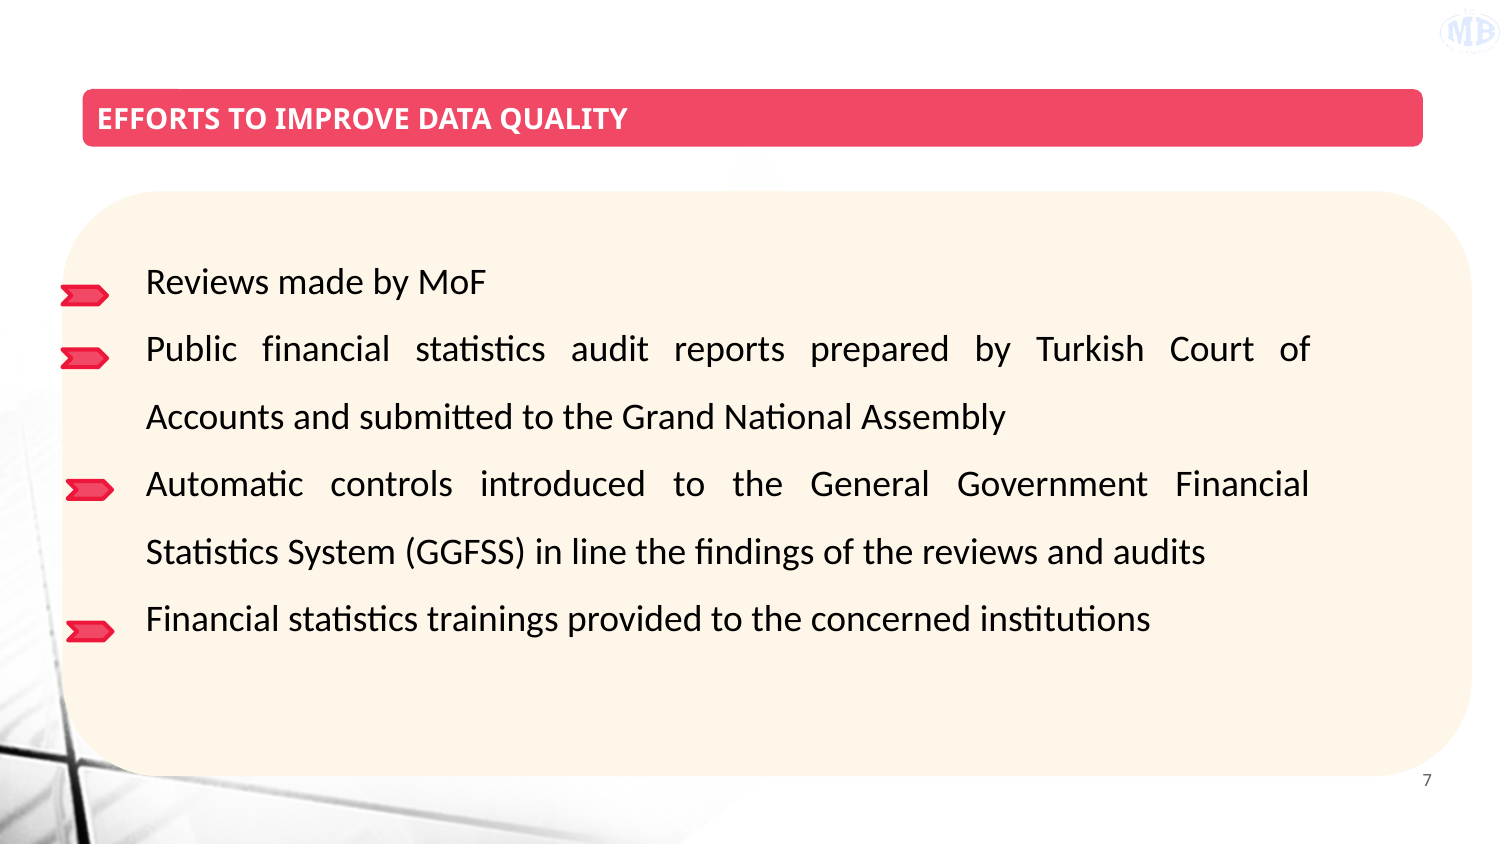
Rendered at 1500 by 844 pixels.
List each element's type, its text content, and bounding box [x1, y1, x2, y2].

text_box [60, 347, 110, 370]
picture [0, 0, 1500, 844]
text_box [66, 620, 115, 643]
text_box EFFORTS TO IMPROVE DATA QUALITY [80, 86, 1426, 149]
text_box [60, 192, 134, 775]
text_box [141, 189, 1474, 764]
text_box Reviews made by MoF Public financial statistics audit reports prepared by Turkish Court of Accounts and submitted to the Grand National Assembly Automatic controls introduced to the General Government Financial Statistics System (GGFSS) in line the findings of the reviews and audits Financial statistics trainings provided to the concerned institutions [134, 191, 1323, 837]
text_box [60, 284, 110, 307]
text_box [65, 478, 115, 501]
slide_number 7 [1293, 764, 1444, 798]
